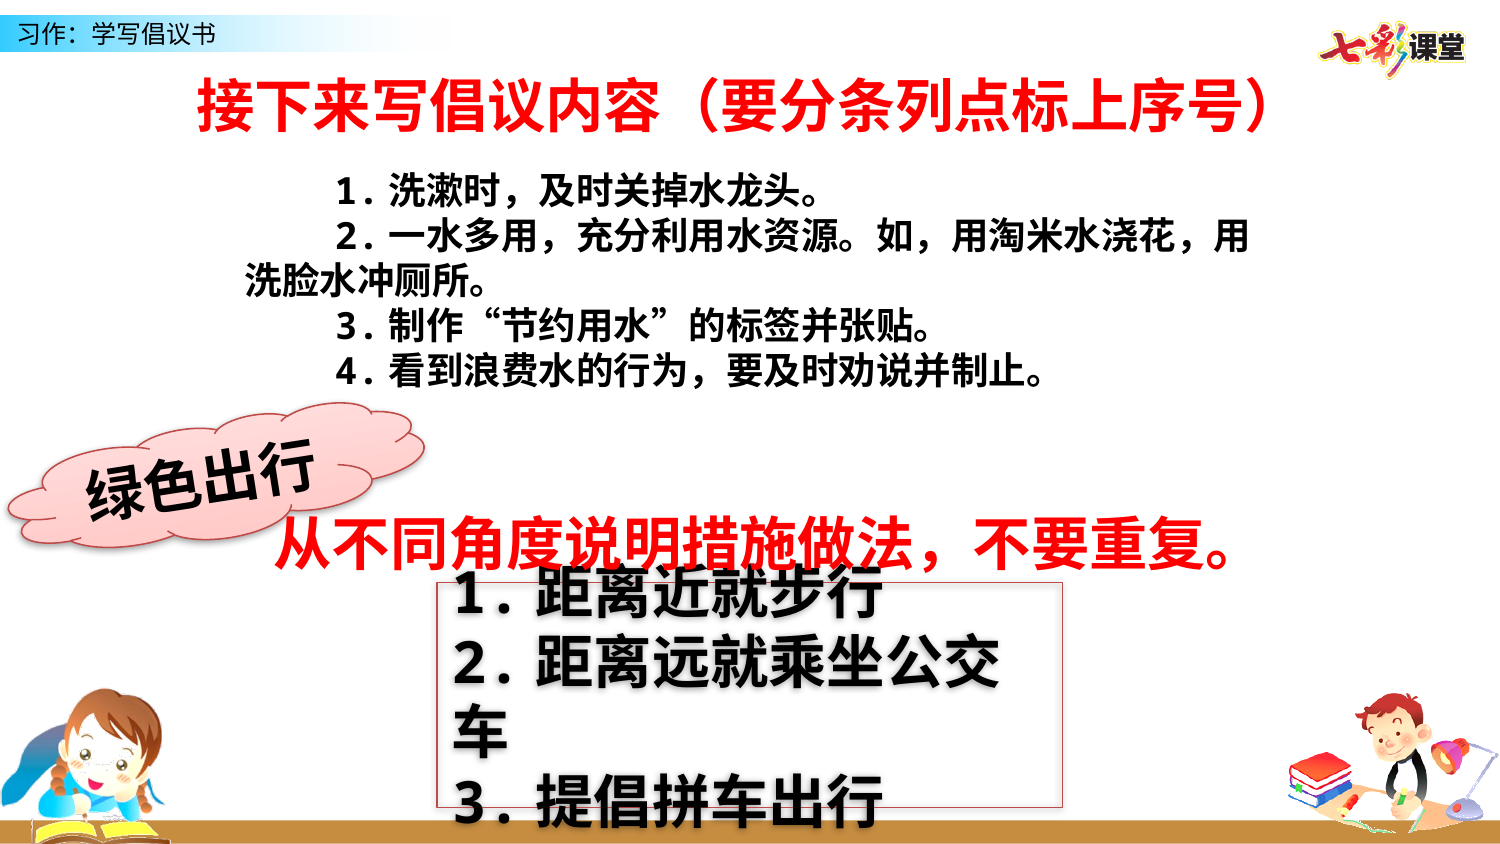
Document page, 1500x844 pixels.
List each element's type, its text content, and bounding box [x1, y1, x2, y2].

picture [1316, 20, 1468, 80]
picture [1284, 648, 1500, 844]
text_box 绿色出行 [7, 402, 425, 549]
text_box 1.洗漱时，及时关掉水龙头。 2.一水多用，充分利用水资源。如，用淘米水浇花，用洗脸水冲厕所。 3.制作“节约用水”的标签并张贴。 4.看到浪费水的行为，要及时劝说并制止。 [229, 159, 1270, 400]
text_box 从不同角度说明措施做法，不要重复。 [259, 499, 1241, 585]
text_box 接下来写倡议内容（要分条列点标上序号） [149, 62, 1350, 147]
picture [0, 648, 180, 844]
text_box 1.距离近就步行 2.距离远就乘坐公交车 3.提倡拼车出行 [436, 585, 1063, 808]
